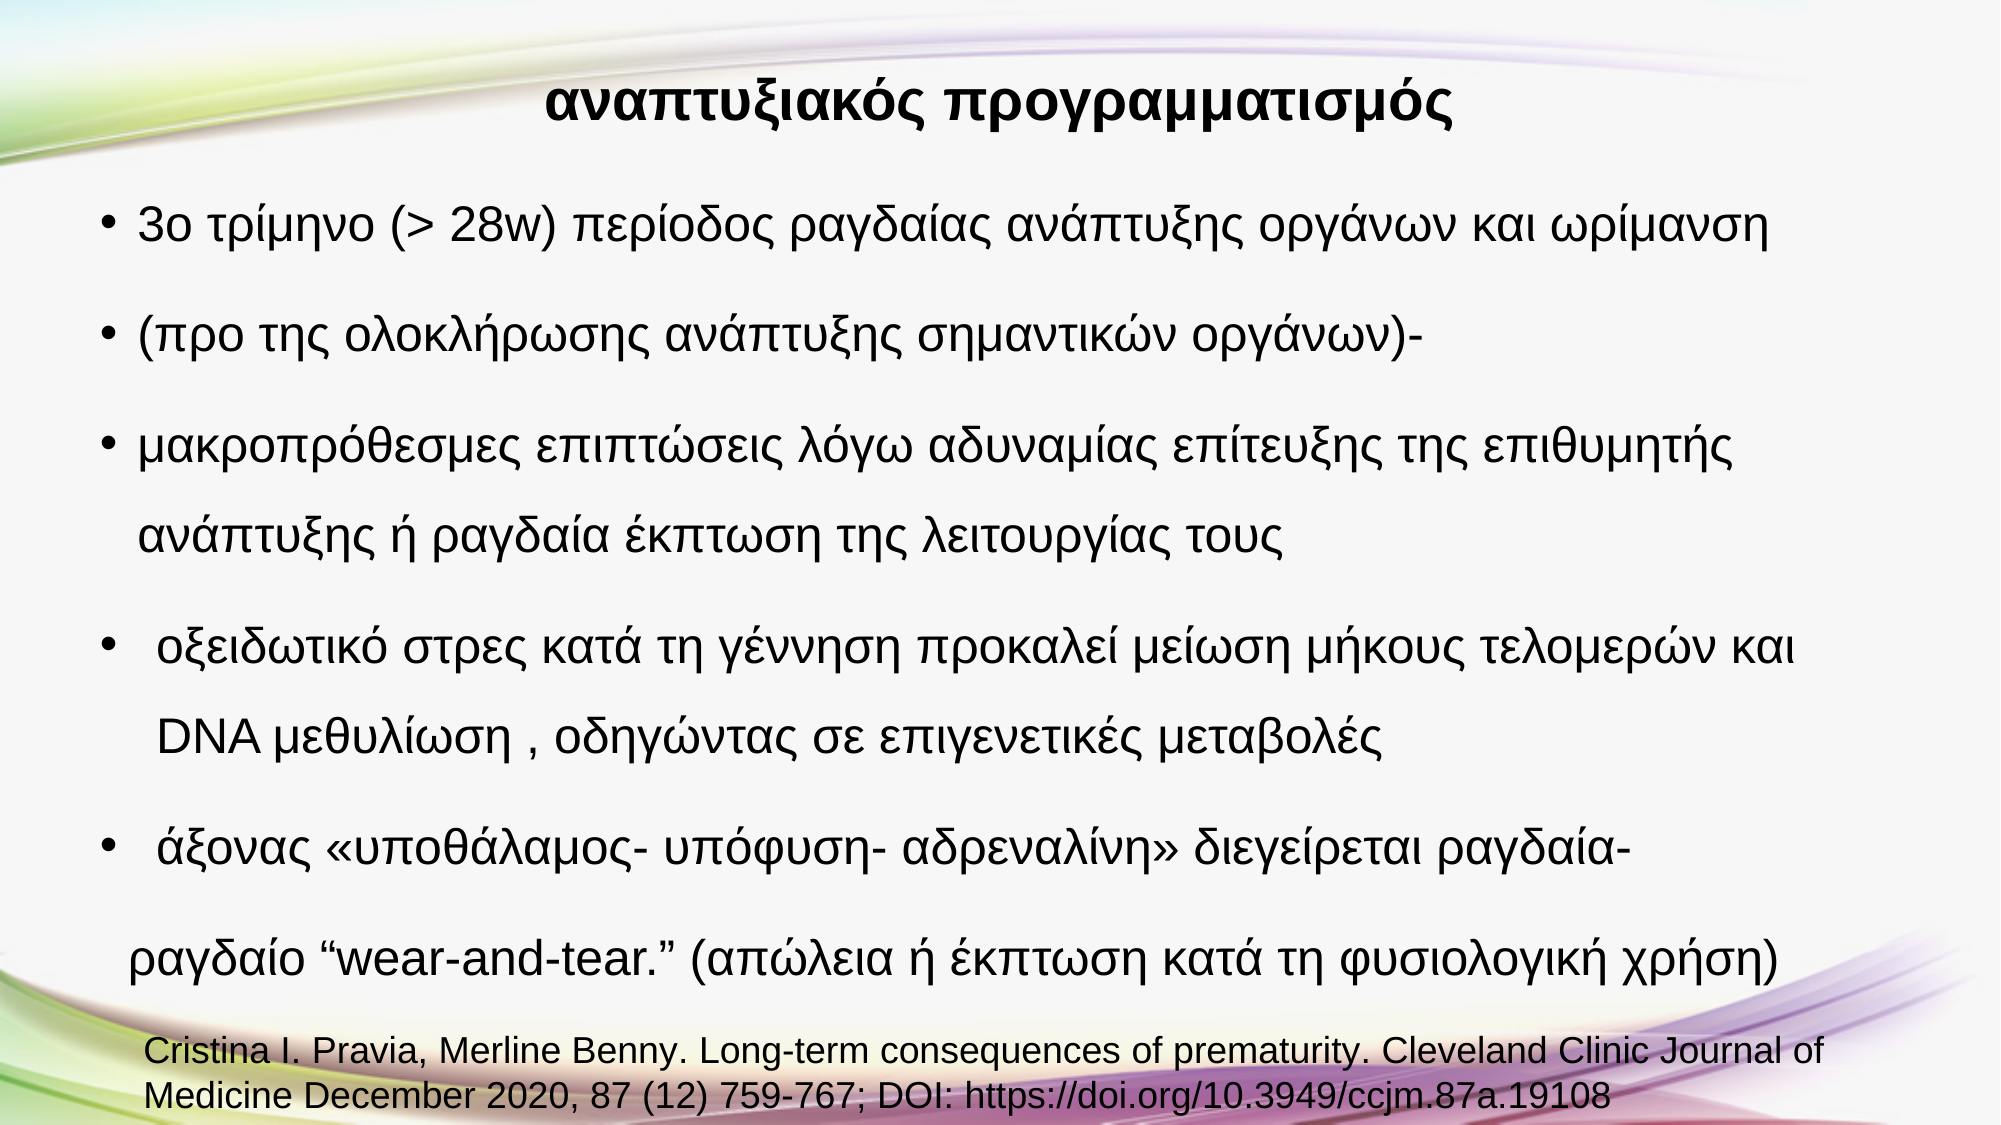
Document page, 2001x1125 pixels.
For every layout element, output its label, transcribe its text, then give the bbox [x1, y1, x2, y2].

text_box Cristina I. Pravia, Merline Benny. Long-term consequences of prematurity. Cleveland Clinic Journal of Medicine December 2020, 87 (12) 759-767; DOI: https://doi.org/10.3949/ccjm.87a.19108 [128, 1018, 1842, 1124]
subtitle 3o τρίμηνο (> 28w) περίοδος ραγδαίας ανάπτυξης οργάνων και ωρίμανση (πρo της ολοκλήρωσης ανάπτυξης σημαντικών οργάνων)- μακροπρόθεσμες επιπτώσεις λόγω αδυναμίας επίτευξης της επιθυμητής ανάπτυξης ή ραγδαία έκπτωση της λειτουργίας τους οξειδωτικό στρες κατά τη γέννηση προκαλεί μείωση μήκους τελομερών και DNA μεθυλίωση , οδηγώντας σε επιγενετικές μεταβολές άξονας «υποθάλαμος- υπόφυση- αδρεναλίνη» διεγείρεται ραγδαία- ραγδαίο “wear-and-tear.” (απώλεια ή έκπτωση κατά τη φυσιολογική χρήση) [99, 159, 1900, 988]
picture [0, 0, 2001, 1125]
title αναπτυξιακός προγραμματισμός [99, 44, 1900, 159]
